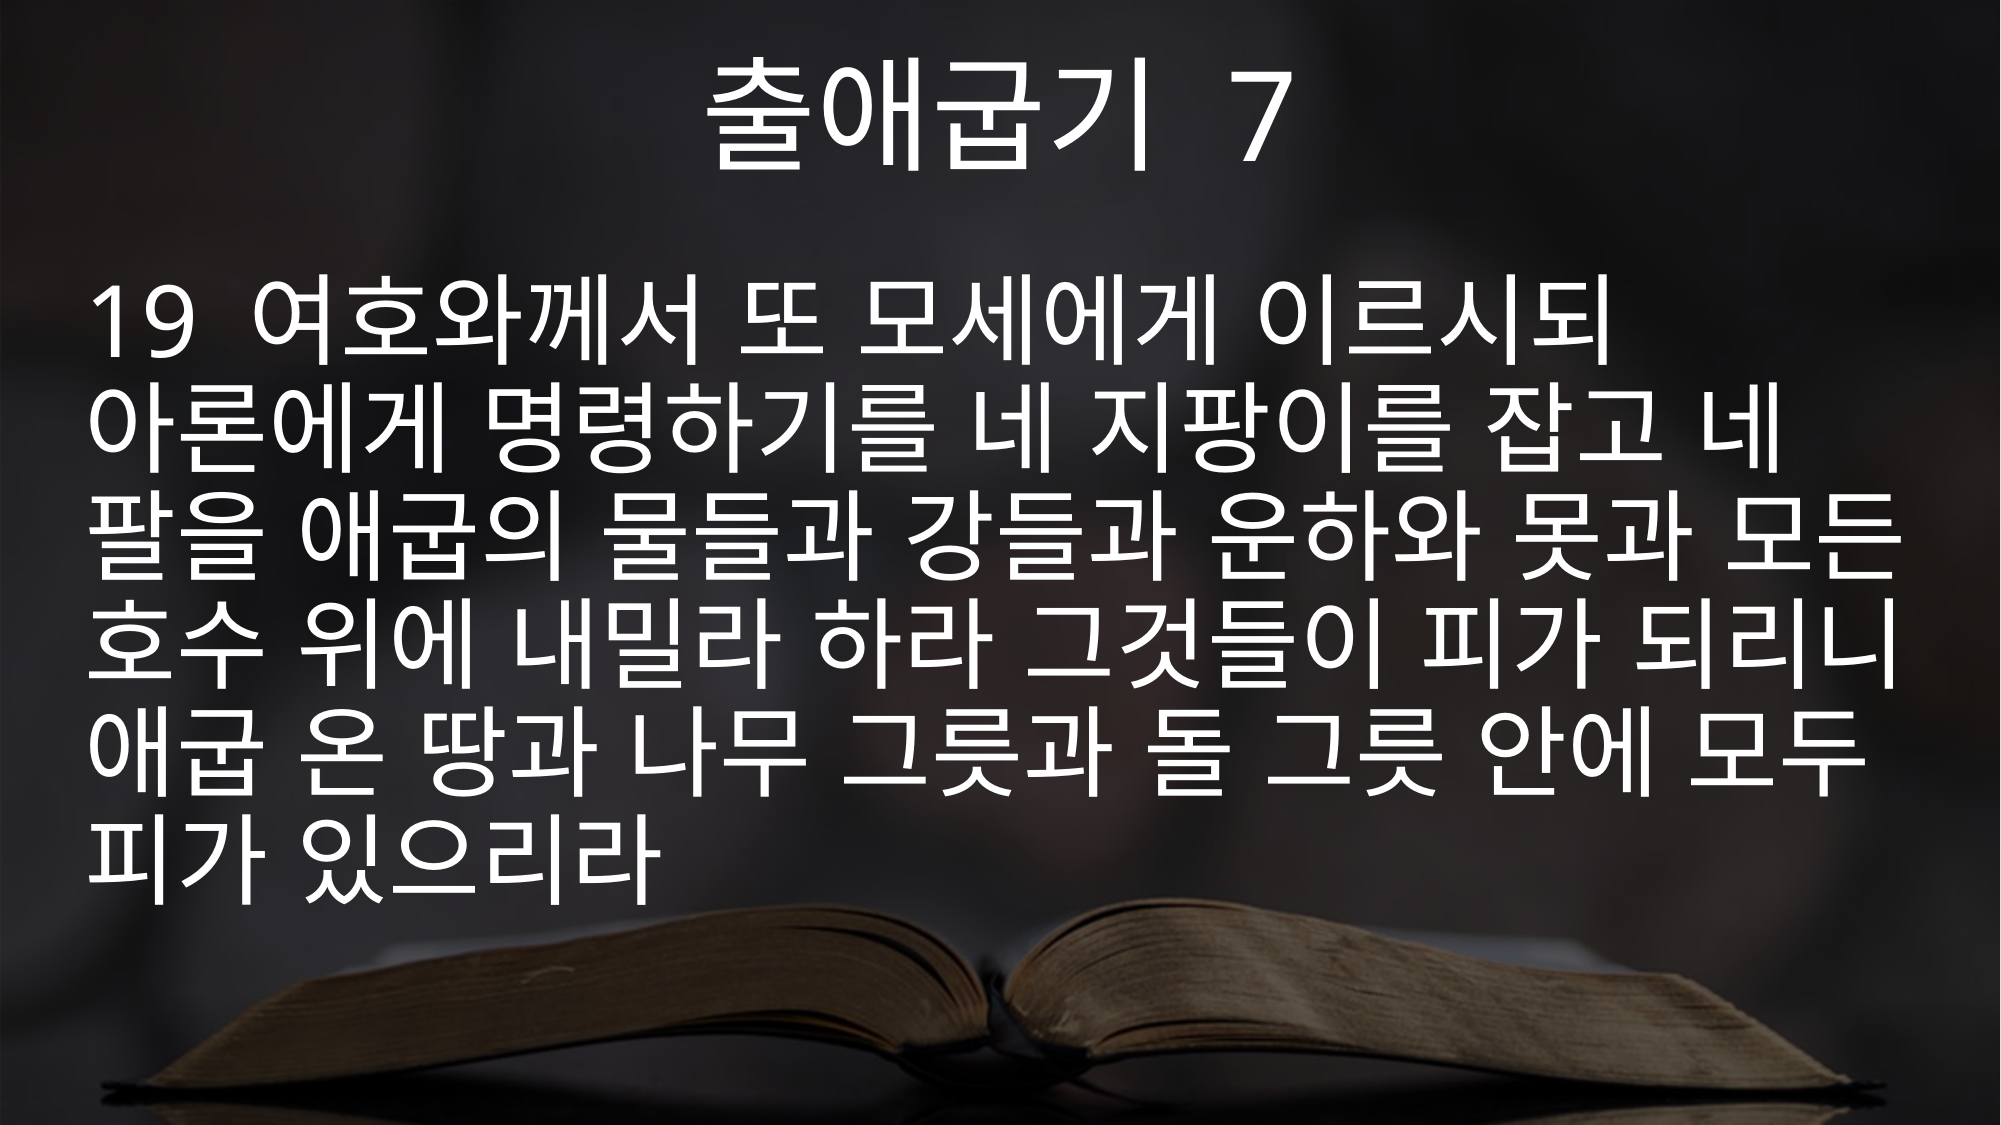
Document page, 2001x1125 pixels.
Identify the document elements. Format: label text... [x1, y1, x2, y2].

footer 출애굽기 7 [0, 32, 2000, 192]
picture [0, 0, 2001, 1125]
list 19 여호와께서 또 모세에게 이르시되 아론에게 명령하기를 네 지팡이를 잡고 네 팔을 애굽의 물들과 강들과 운하와 못과 모든 호수 위에 내밀라 하라 그것들이 피가 되리니 애굽 온 땅과 나무 그릇과 돌 그릇 안에 모두 피가 있으리라 [69, 263, 1953, 423]
